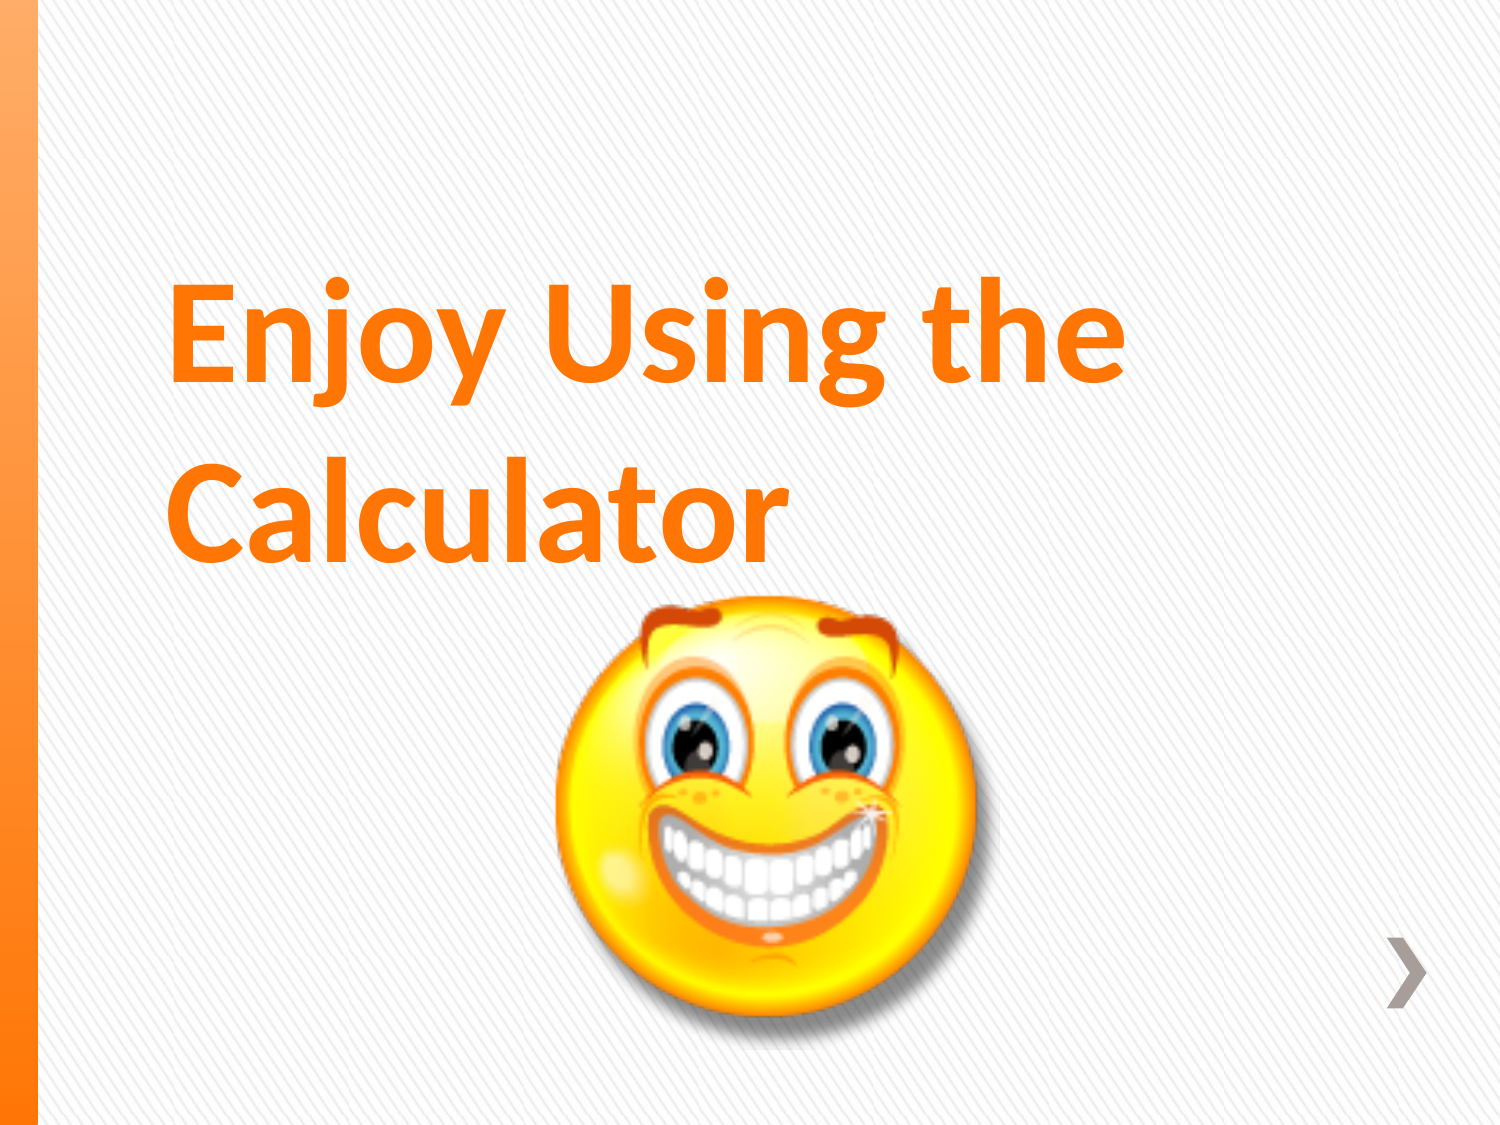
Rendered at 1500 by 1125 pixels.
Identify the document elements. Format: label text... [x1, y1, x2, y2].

title Enjoy Using the Calculator [150, 149, 1338, 600]
picture [537, 587, 1001, 1051]
